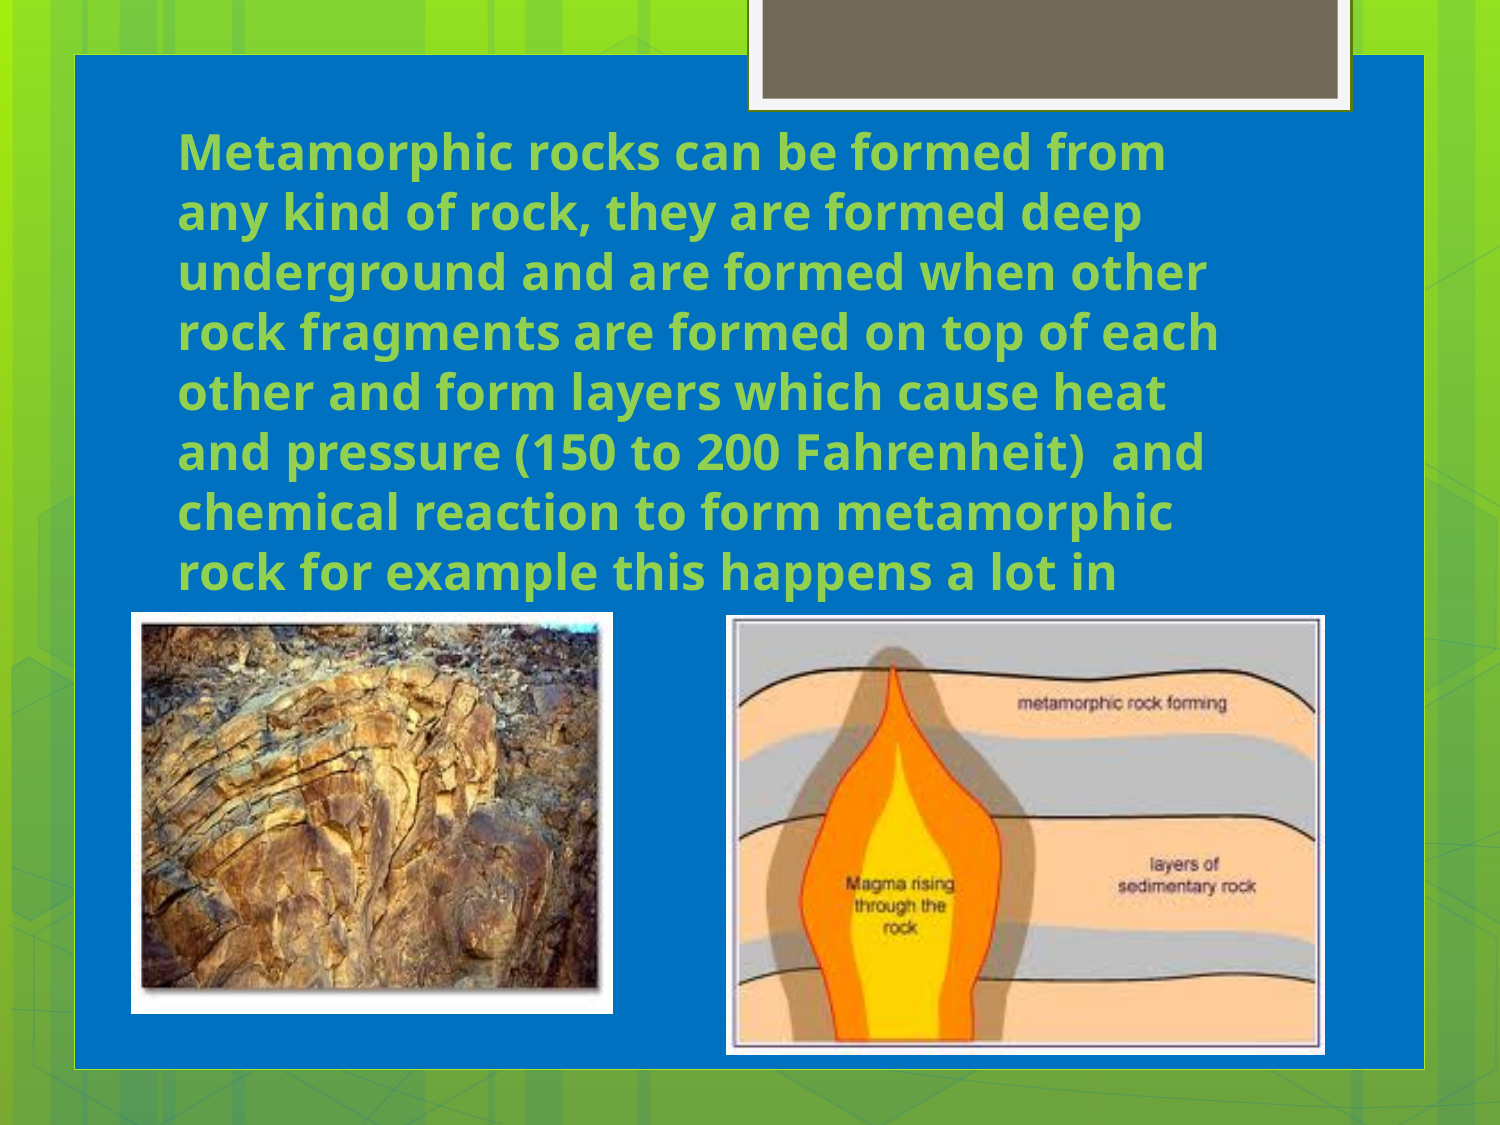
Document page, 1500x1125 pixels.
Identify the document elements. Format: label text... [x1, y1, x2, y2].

list Metamorphic rocks can be formed from any kind of rock, they are formed deep underground and are formed when other rock fragments are formed on top of each other and form layers which cause heat and pressure (150 to 200 Fahrenheit) and chemical reaction to form metamorphic rock for example this happens a lot in mountains. [162, 112, 1275, 689]
picture [725, 615, 1326, 1055]
picture [130, 612, 613, 1014]
